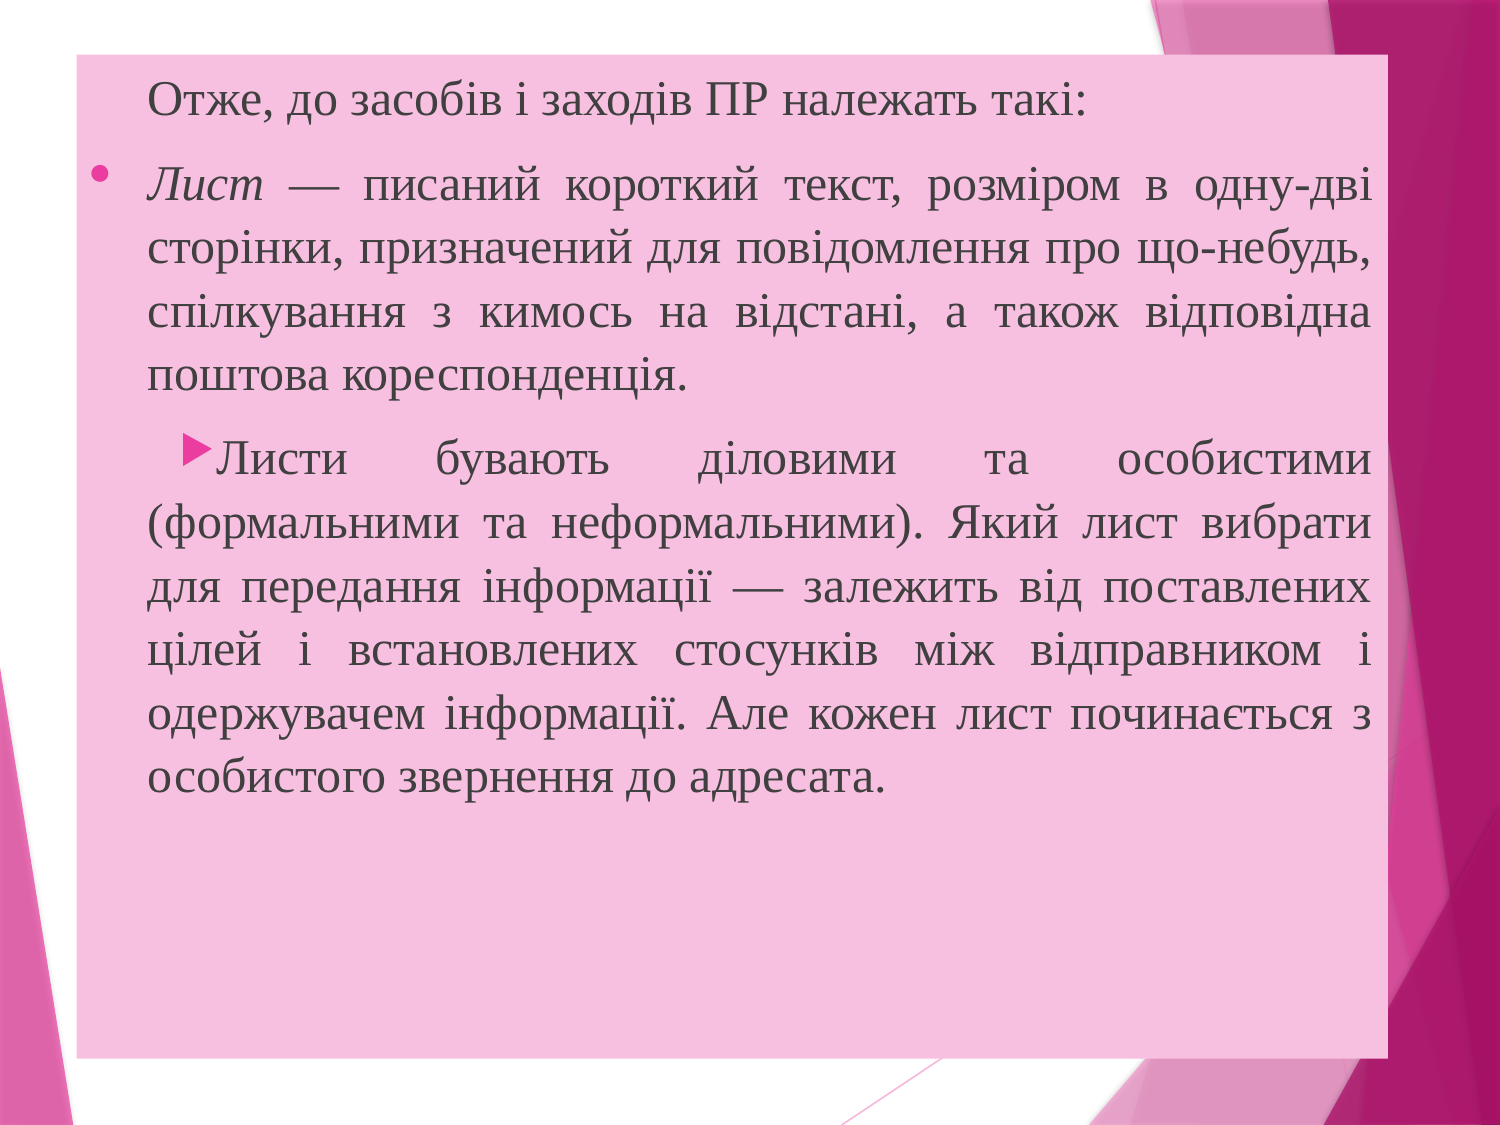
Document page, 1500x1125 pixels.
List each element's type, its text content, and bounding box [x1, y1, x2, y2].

list Отже, до засобів і заходів ПР належать такі: Лист — писаний короткий текст, розміром в одну-дві сторін­ки, призначений для повідомлення про що-небудь, спілкування з кимось на відстані, а також відповідна поштова кореспонденція. Листи бувають діловими та особистими (формальними та неформальними). Який лист вибрати для передання інформації — залежить від поставлених цілей і встановлених стосунків між відправником і одержувачем інформації. Але кожен лист починається з особистого звернення до адресата. [76, 54, 1388, 1059]
